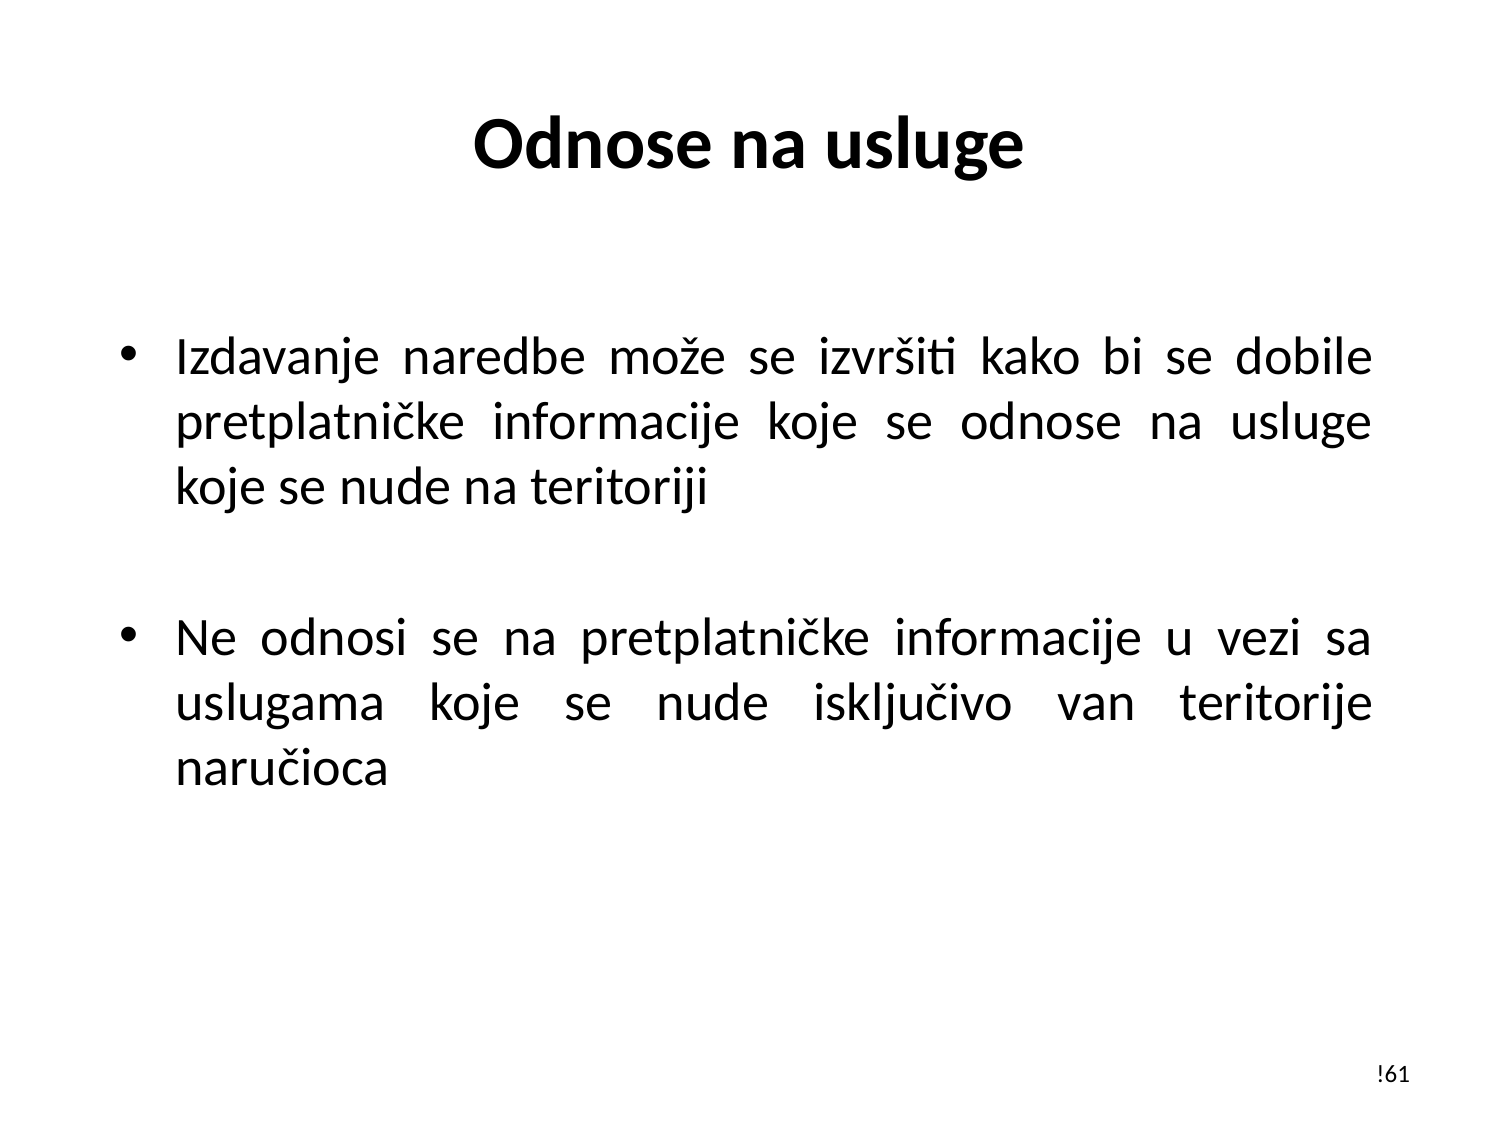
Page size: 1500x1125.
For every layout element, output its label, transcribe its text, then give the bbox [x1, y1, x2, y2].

title Odnose na usluge [74, 44, 1426, 233]
slide_number !61 [1074, 1042, 1425, 1103]
list Izdavanje naredbe može se izvršiti kako bi se dobile pretplatničke informacije koje se odnose na usluge koje se nude na teritoriji Ne odnosi se na pretplatničke informacije u vezi sa uslugama koje se nude isključivo van teritorije naručioca [103, 312, 1391, 976]
